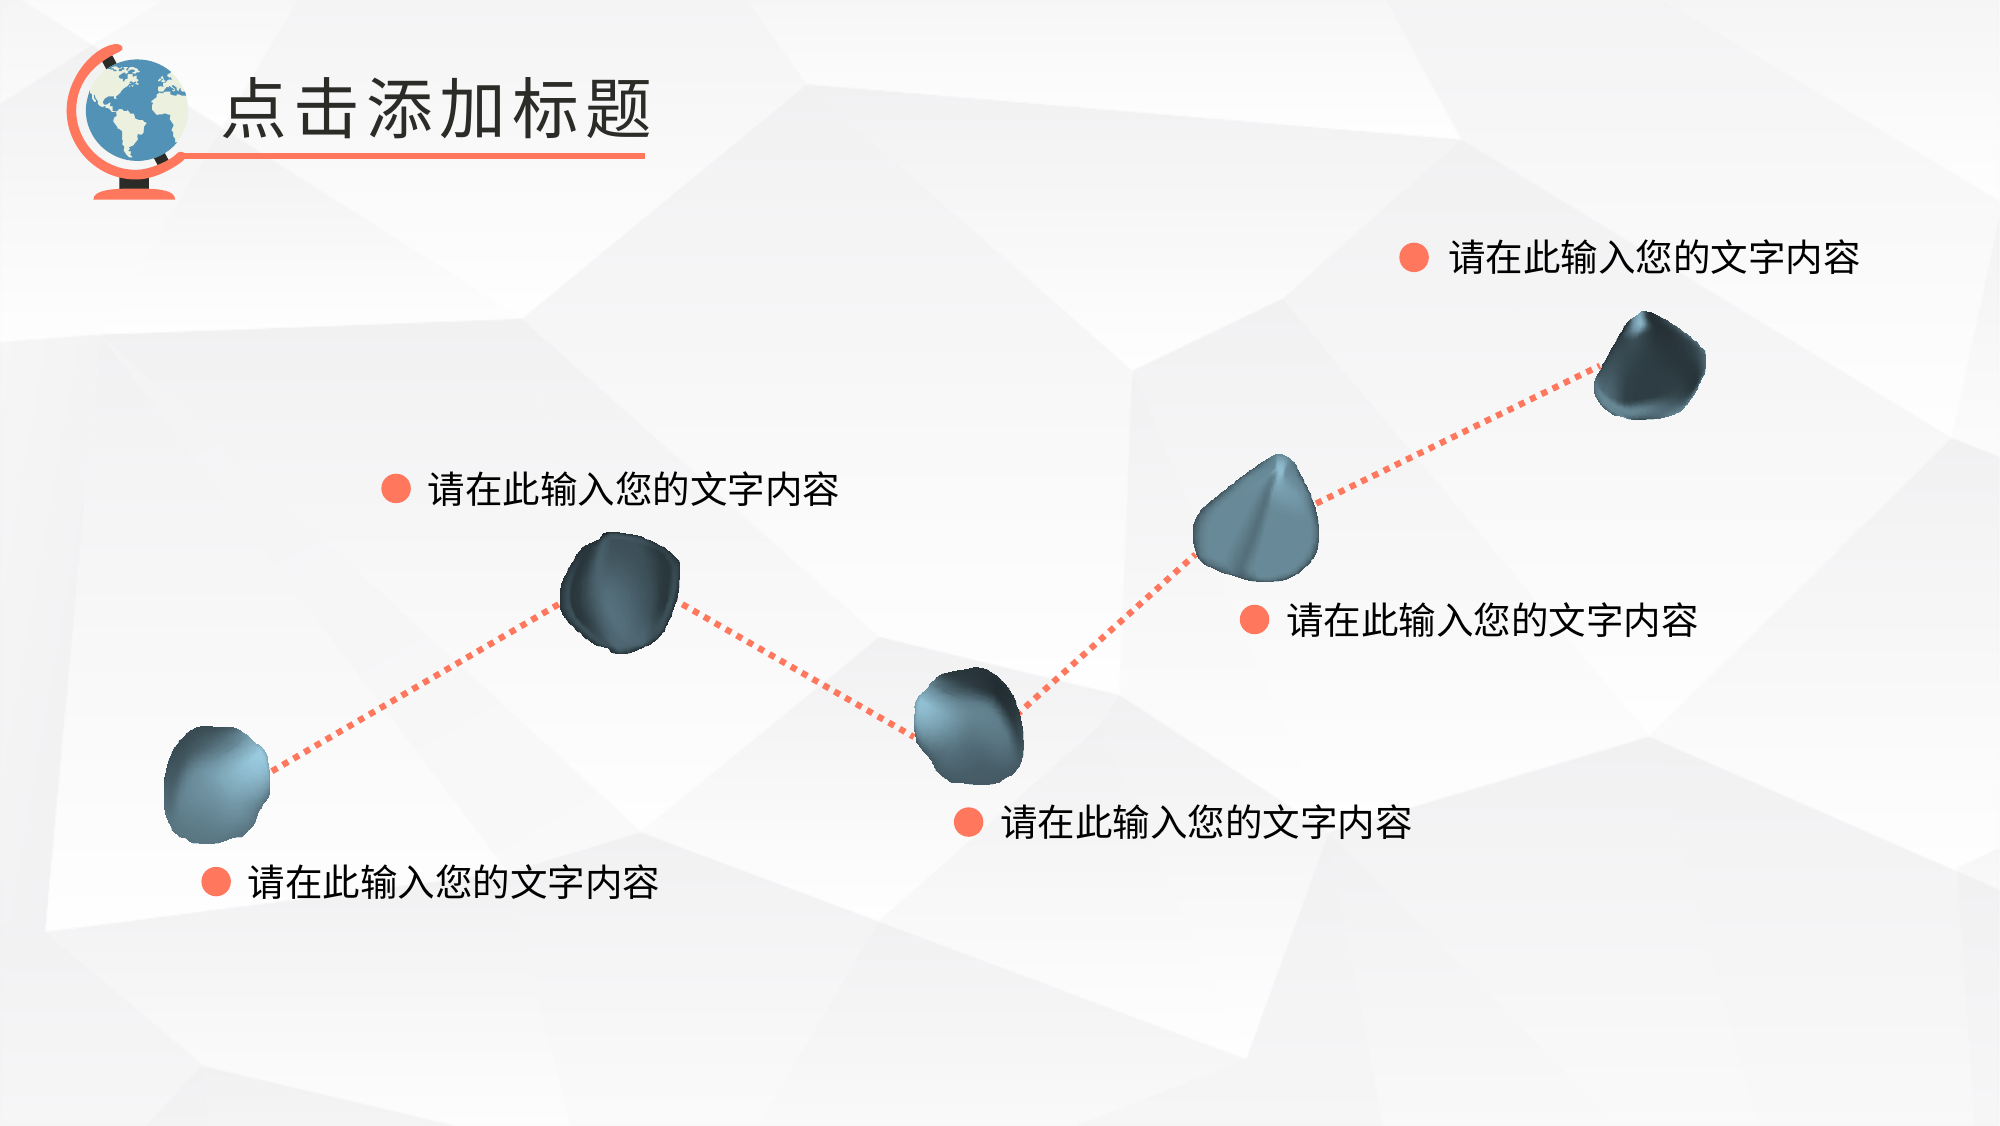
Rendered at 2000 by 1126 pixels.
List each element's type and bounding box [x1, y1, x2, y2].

text_box [1015, 554, 1196, 716]
text_box [1239, 588, 1874, 650]
text_box [1316, 365, 1601, 504]
text_box [1399, 226, 1896, 288]
text_box [953, 791, 1588, 853]
picture [0, 0, 2000, 1126]
text_box [381, 457, 1015, 519]
text_box [66, 42, 703, 200]
text_box [671, 597, 915, 738]
text_box [201, 851, 836, 913]
text_box [260, 597, 570, 778]
